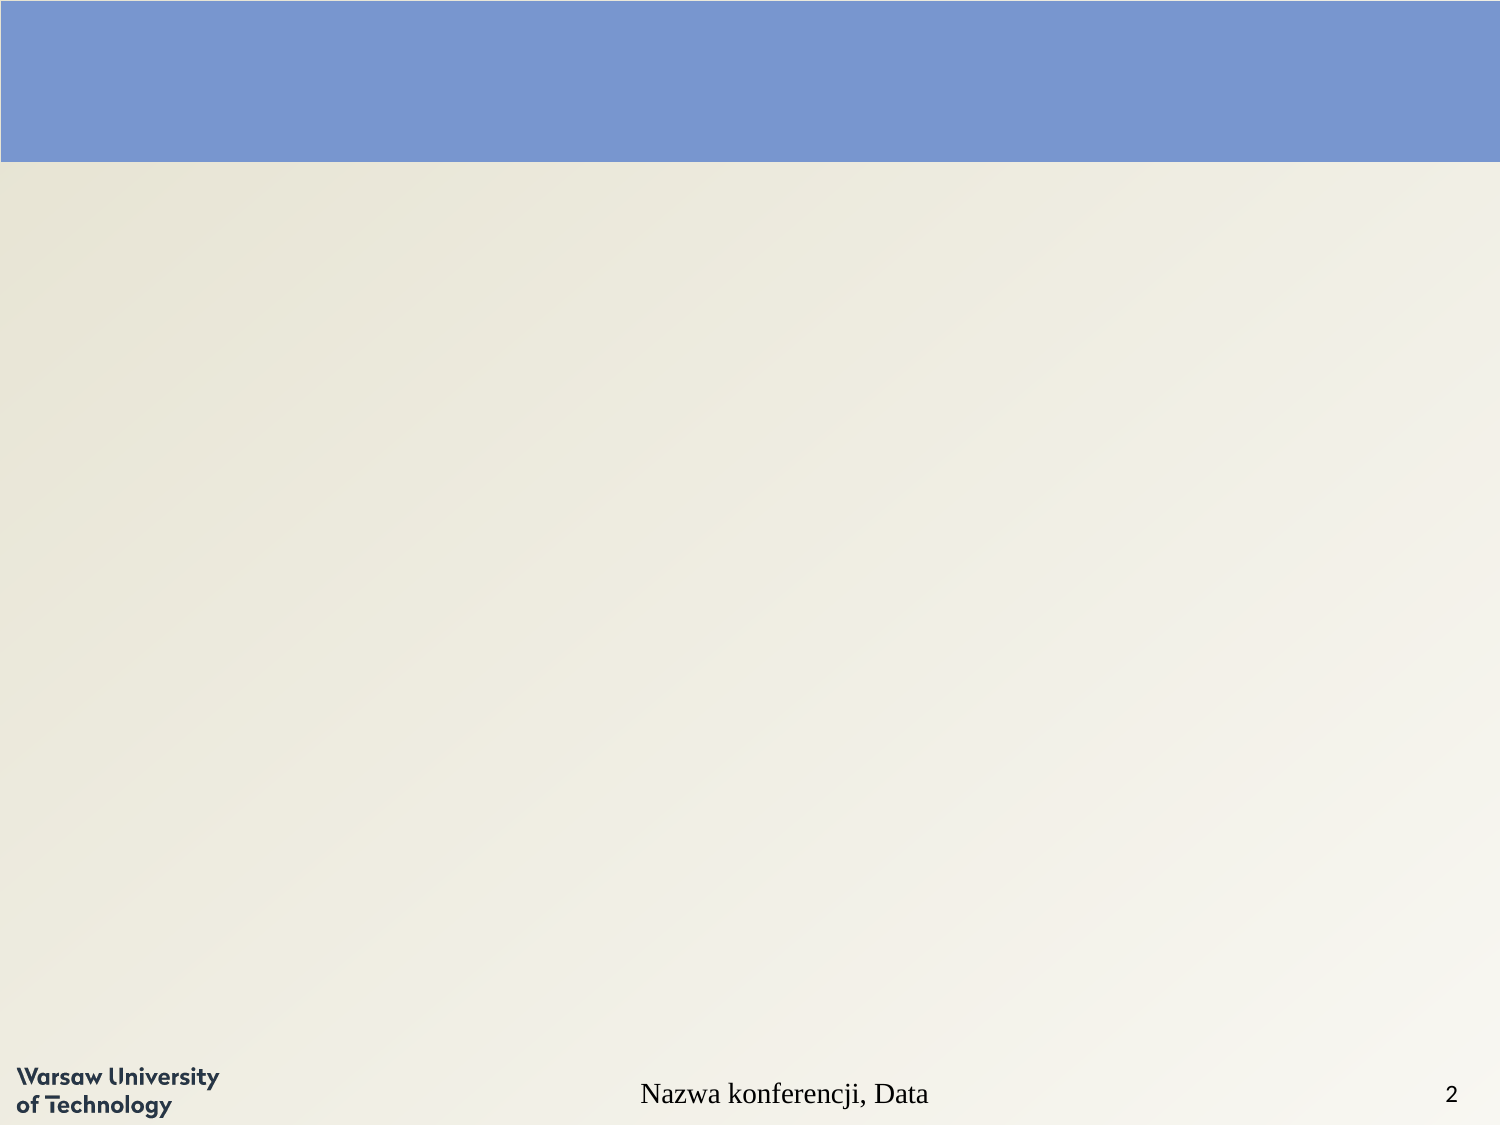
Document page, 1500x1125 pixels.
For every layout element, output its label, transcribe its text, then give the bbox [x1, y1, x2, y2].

picture [16, 1065, 221, 1120]
slide_number 2 [1390, 1072, 1474, 1112]
footer Nazwa konferencji, Data [240, 1072, 1330, 1112]
